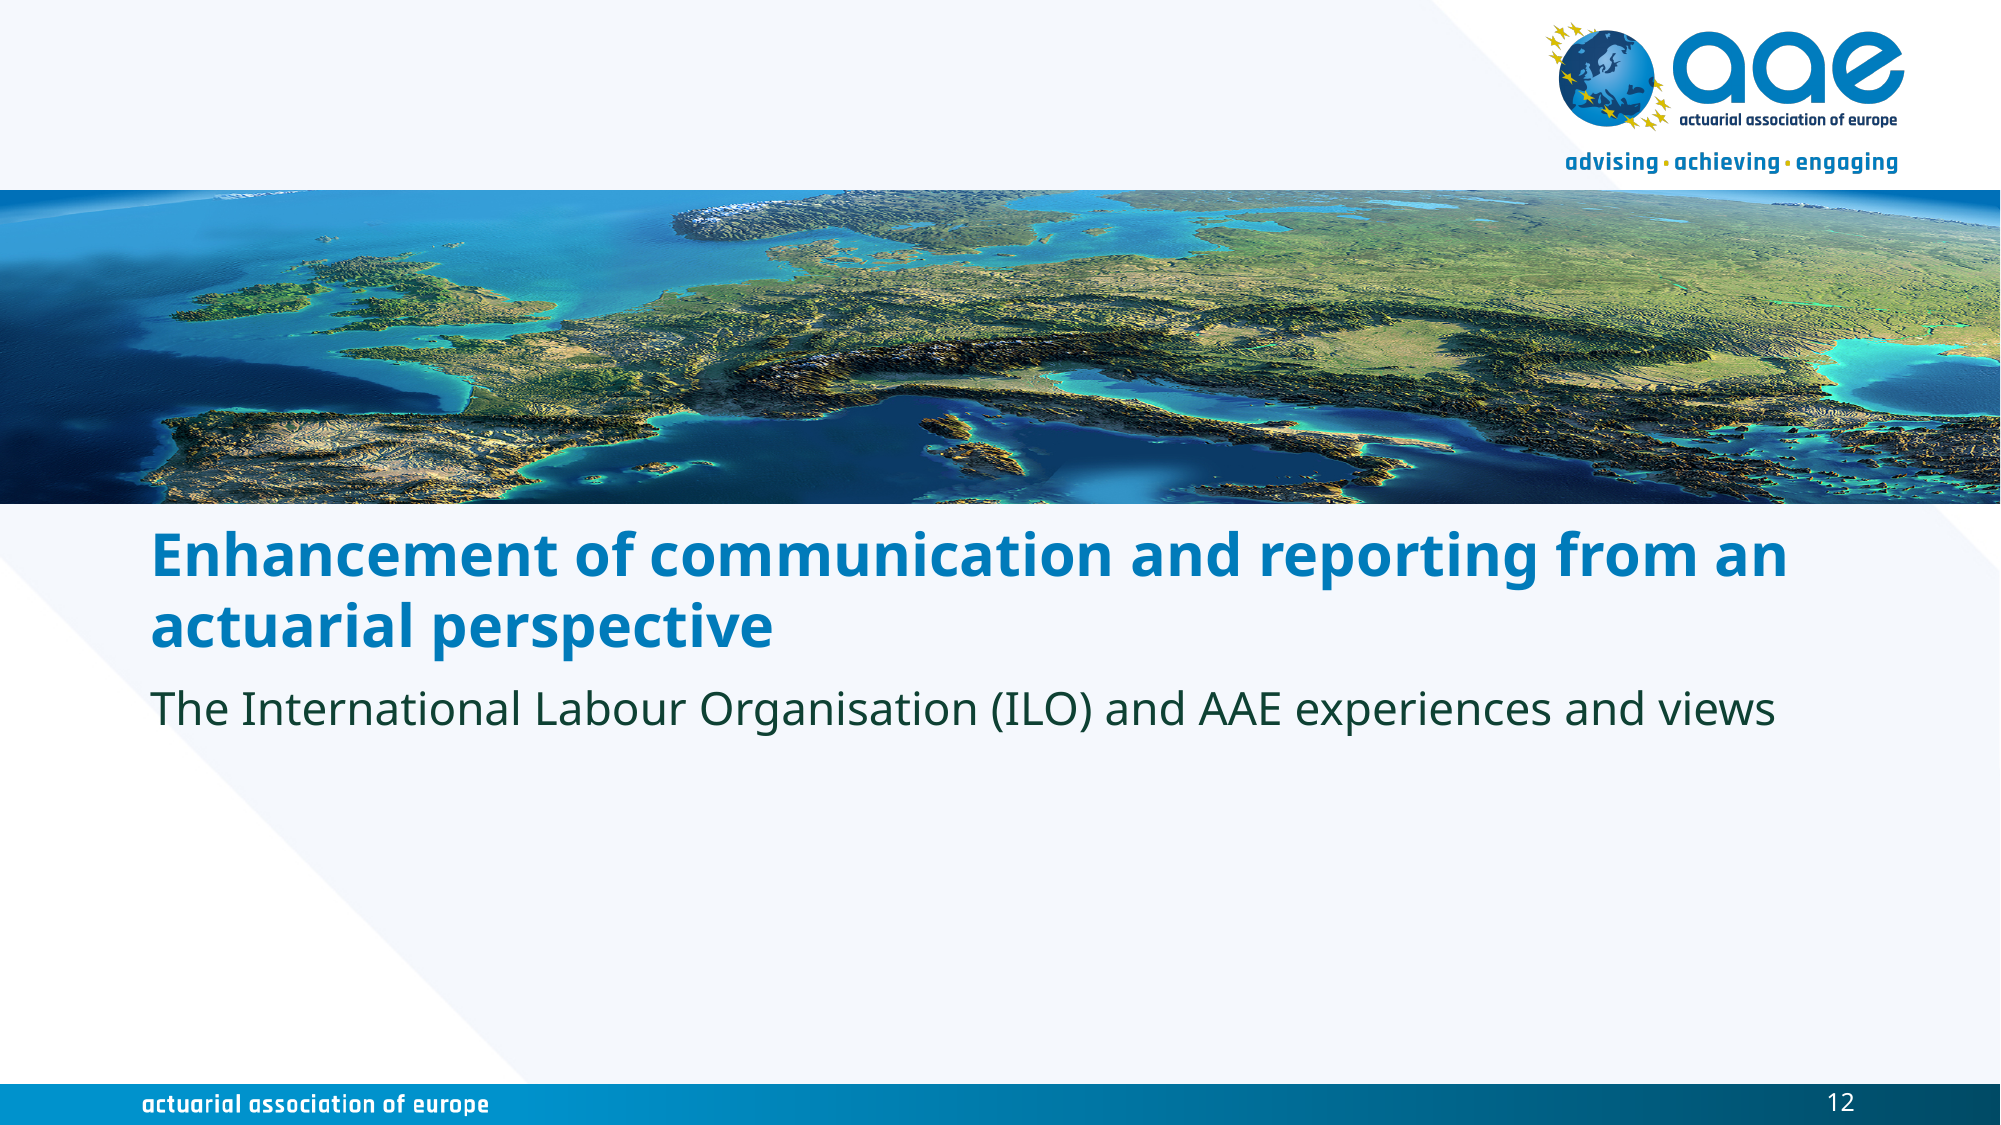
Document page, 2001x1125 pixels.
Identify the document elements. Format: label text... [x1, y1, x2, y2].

subtitle The International Labour Organisation (ILO) and AAE experiences and views [150, 668, 1800, 799]
title Enhancement of communication and reporting from an actuarial perspective [150, 515, 1800, 668]
slide_number 12 [1469, 1084, 1855, 1125]
picture [0, 0, 2001, 1083]
